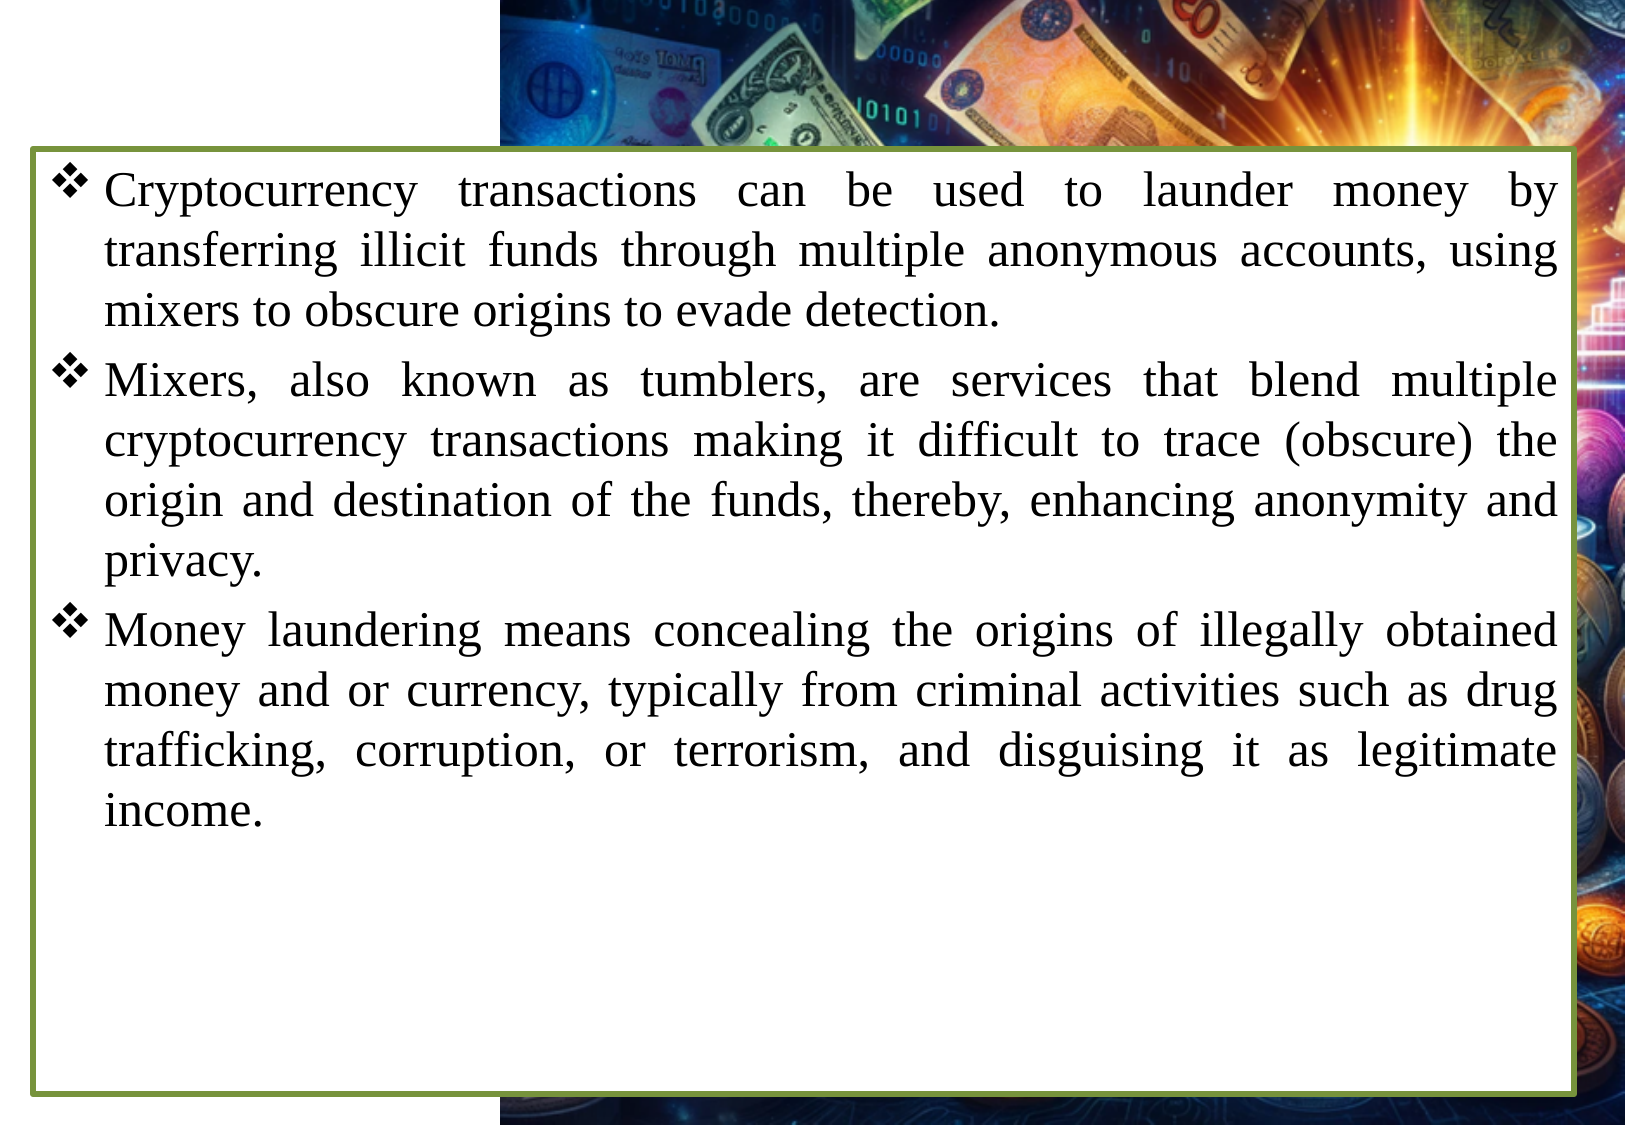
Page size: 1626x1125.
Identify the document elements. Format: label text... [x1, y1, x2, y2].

subtitle Cryptocurrency transactions can be used to launder money by transferring illicit funds through multiple anonymous accounts, using mixers to obscure origins to evade detection. Mixers, also known as tumblers, are services that blend multiple cryptocurrency transactions making it difficult to trace (obscure) the origin and destination of the funds, thereby, enhancing anonymity and privacy. Money laundering means concealing the origins of illegally obtained money and or currency, typically from criminal activities such as drug trafficking, corruption, or terrorism, and disguising it as legitimate income. [32, 149, 494, 1094]
picture [499, 0, 1625, 1125]
